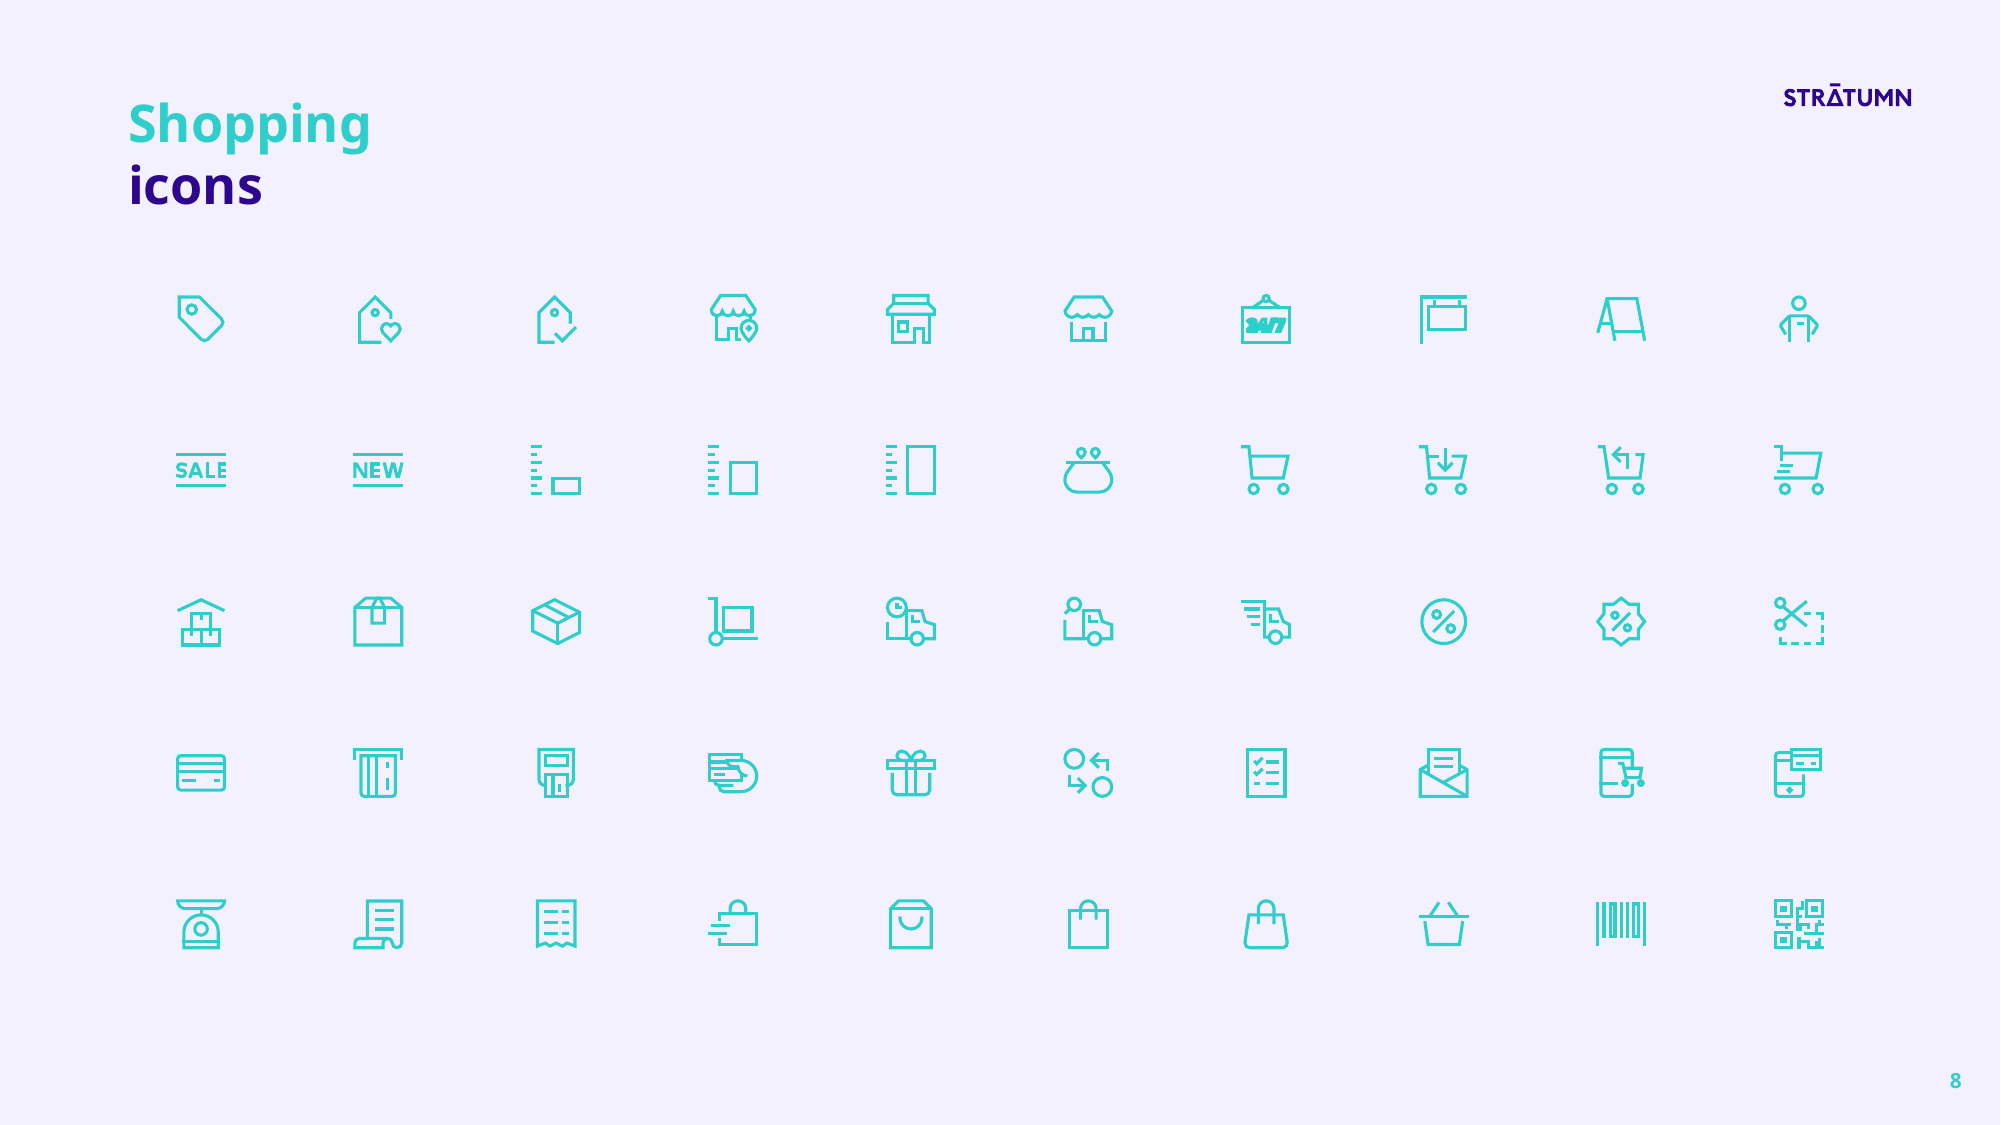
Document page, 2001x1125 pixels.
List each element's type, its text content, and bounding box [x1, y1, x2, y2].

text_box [1421, 599, 1466, 644]
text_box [1420, 446, 1466, 494]
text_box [359, 296, 399, 343]
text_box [1600, 749, 1644, 797]
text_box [1421, 296, 1466, 343]
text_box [1775, 597, 1825, 646]
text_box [177, 755, 225, 791]
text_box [177, 454, 225, 488]
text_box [709, 446, 757, 496]
title Shopping icons [128, 90, 1140, 279]
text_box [1242, 446, 1289, 494]
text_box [354, 454, 402, 488]
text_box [1775, 749, 1822, 797]
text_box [178, 296, 222, 340]
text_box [887, 750, 935, 796]
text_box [1064, 749, 1112, 797]
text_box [890, 900, 932, 948]
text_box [1599, 446, 1644, 494]
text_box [537, 900, 576, 947]
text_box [887, 295, 935, 343]
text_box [177, 599, 225, 646]
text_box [1064, 597, 1112, 646]
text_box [1064, 296, 1111, 342]
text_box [1247, 749, 1286, 797]
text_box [354, 597, 402, 646]
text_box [709, 753, 757, 792]
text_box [887, 597, 935, 646]
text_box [1242, 295, 1290, 343]
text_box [1597, 597, 1645, 646]
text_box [1597, 298, 1645, 341]
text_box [1242, 600, 1290, 644]
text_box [709, 900, 757, 945]
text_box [1244, 900, 1288, 948]
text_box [532, 599, 580, 644]
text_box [711, 295, 757, 342]
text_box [177, 900, 225, 948]
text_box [1775, 446, 1823, 494]
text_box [1775, 900, 1823, 948]
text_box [709, 597, 757, 646]
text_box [1420, 749, 1468, 797]
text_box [1064, 448, 1112, 493]
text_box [887, 446, 935, 496]
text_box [1069, 900, 1108, 948]
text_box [1780, 296, 1817, 342]
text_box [538, 296, 576, 343]
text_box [538, 749, 574, 797]
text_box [354, 900, 402, 948]
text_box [1597, 903, 1647, 945]
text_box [532, 446, 580, 496]
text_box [354, 749, 402, 797]
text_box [1420, 902, 1468, 945]
